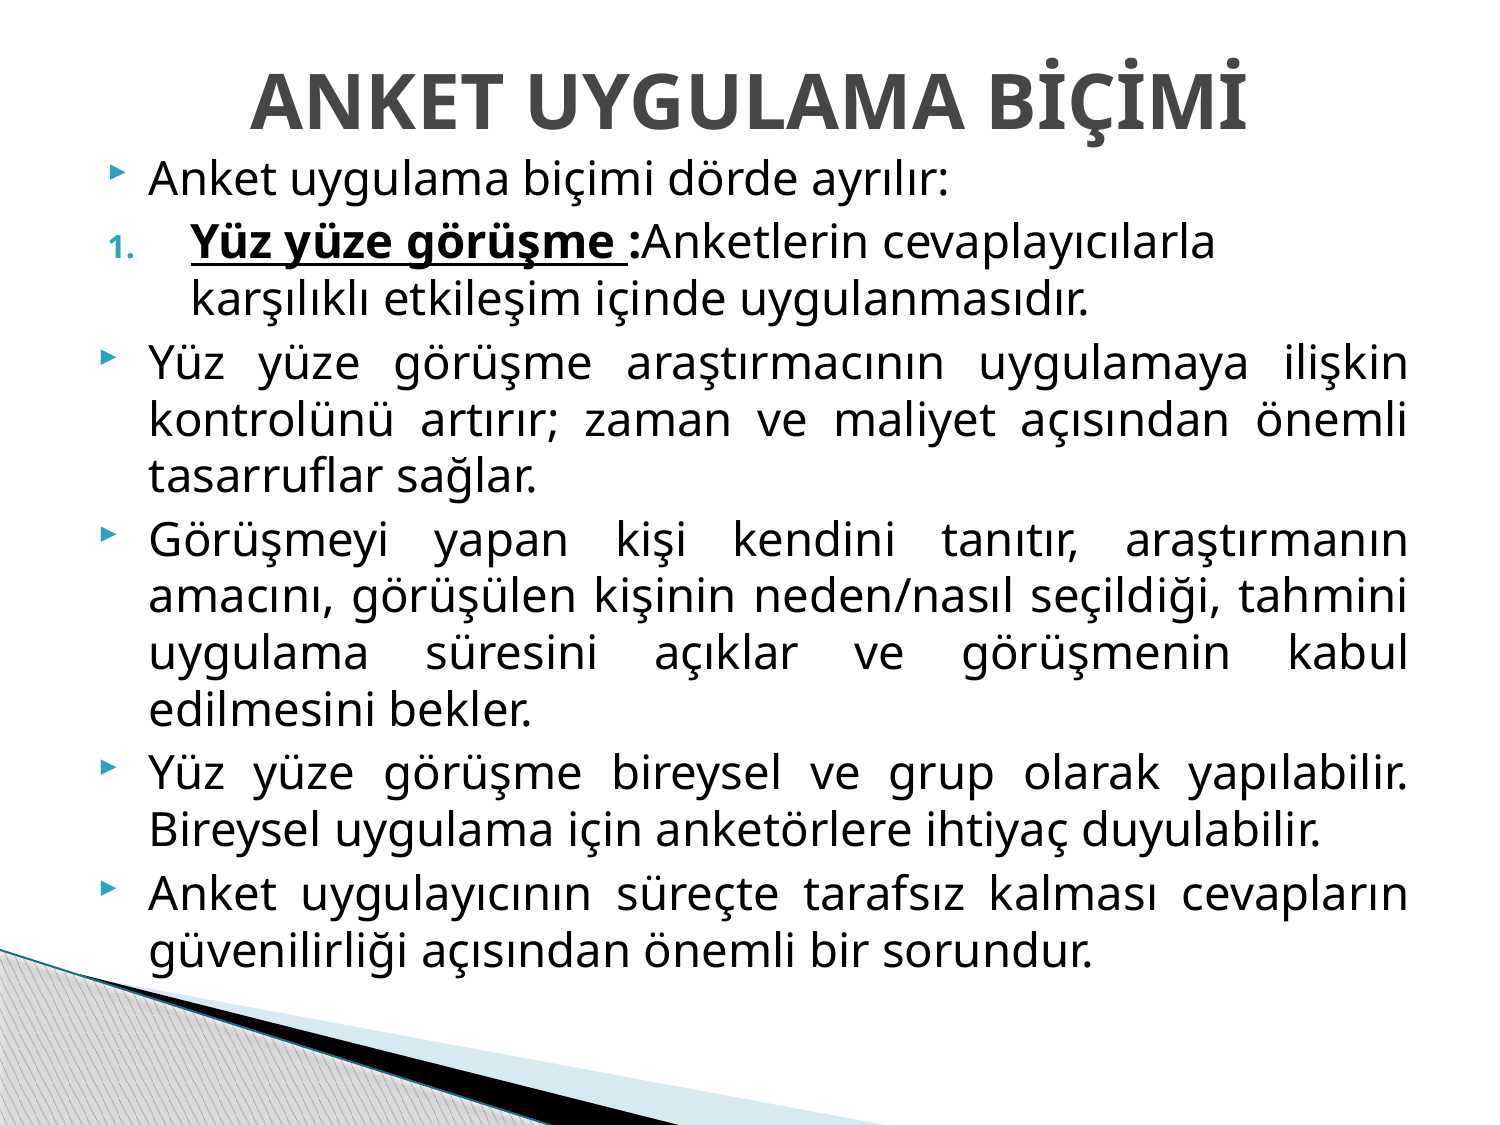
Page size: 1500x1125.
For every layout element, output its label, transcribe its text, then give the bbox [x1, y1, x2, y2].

title ANKET UYGULAMA BİÇİMİ [75, 45, 1425, 153]
list Anket uygulama biçimi dörde ayrılır: Yüz yüze görüşme :Anketlerin cevaplayıcılarla karşılıklı etkileşim içinde uygulanmasıdır. Yüz yüze görüşme araştırmacının uygulamaya ilişkin kontrolünü artırır; zaman ve maliyet açısından önemli tasarruflar sağlar. Görüşmeyi yapan kişi kendini tanıtır, araştırmanın amacını, görüşülen kişinin neden/nasıl seçildiği, tahmini uygulama süresini açıklar ve görüşmenin kabul edilmesini bekler. Yüz yüze görüşme bireysel ve grup olarak yapılabilir. Bireysel uygulama için anketörlere ihtiyaç duyulabilir. Anket uygulayıcının süreçte tarafsız kalması cevapların güvenilirliği açısından önemli bir sorundur. [75, 153, 1425, 986]
